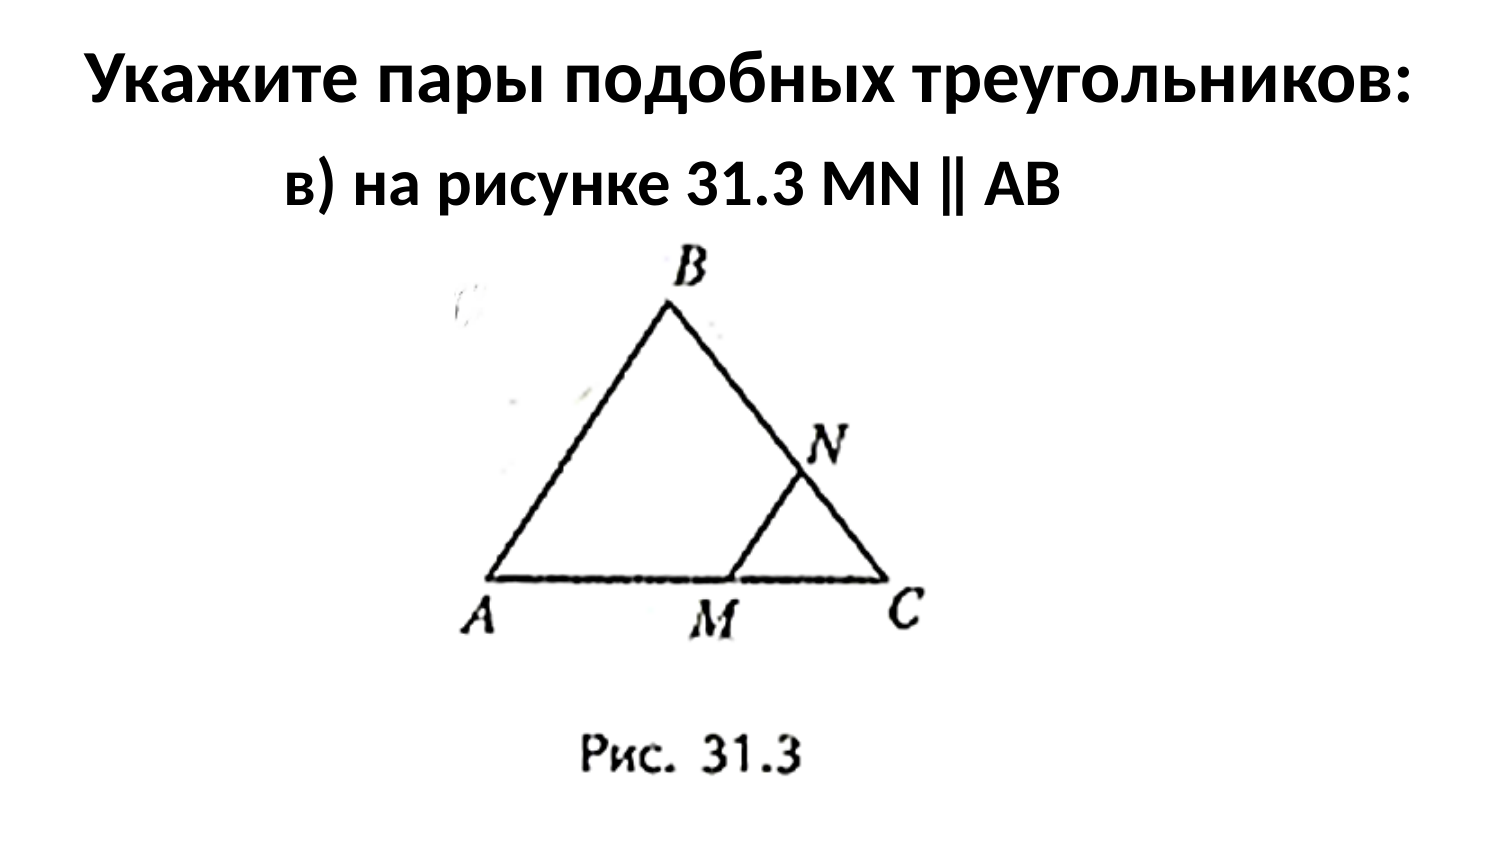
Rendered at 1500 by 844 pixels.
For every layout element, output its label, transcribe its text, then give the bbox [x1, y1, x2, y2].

text_box в) на рисунке 31.3 МN ǁ АВ [253, 91, 1093, 226]
picture [454, 220, 1012, 795]
text_box Укажите пары подобных треугольников: [69, 20, 1431, 125]
